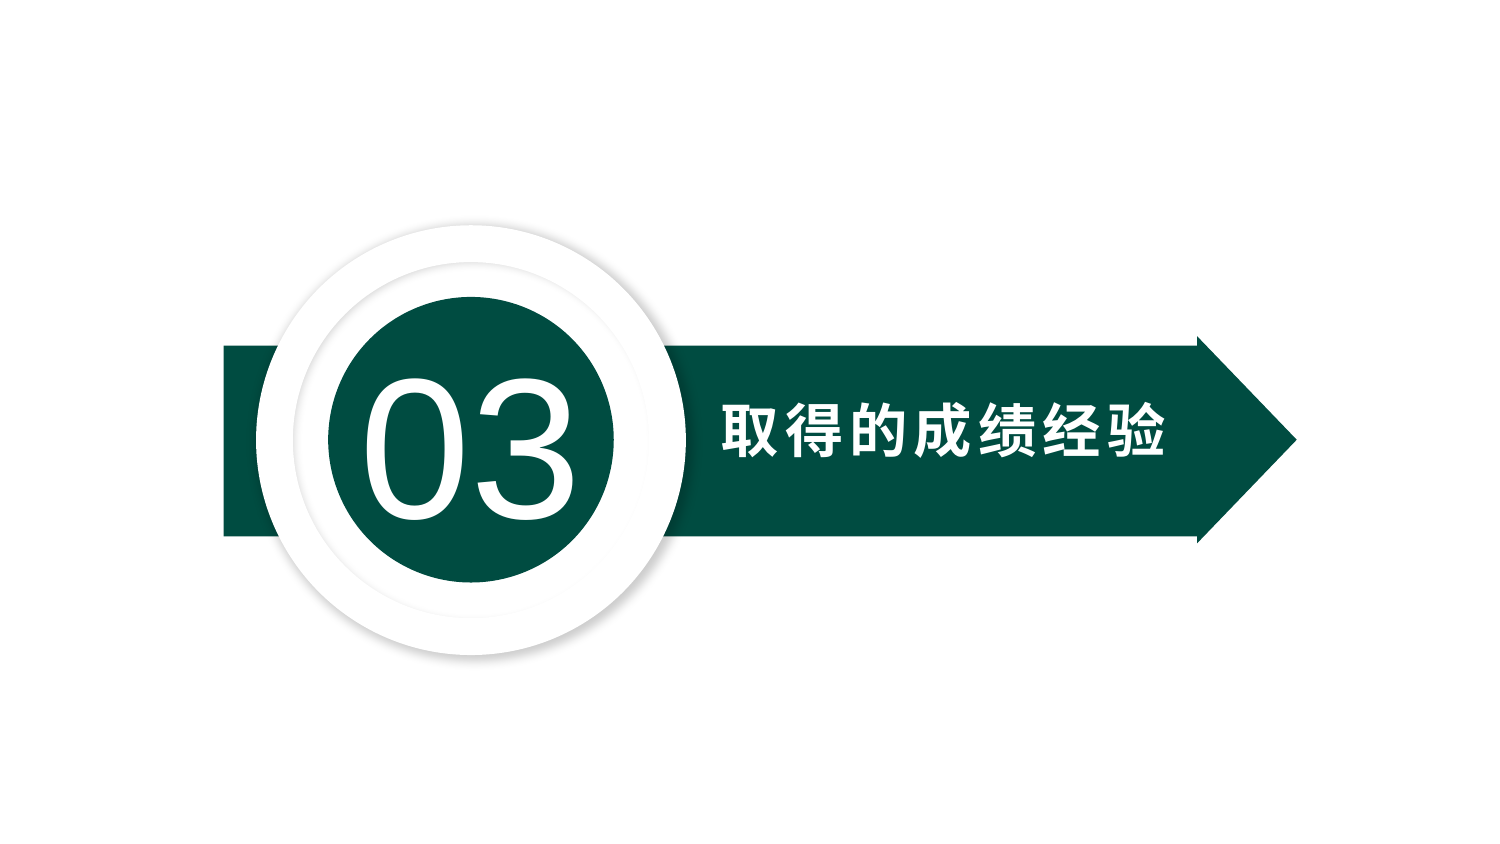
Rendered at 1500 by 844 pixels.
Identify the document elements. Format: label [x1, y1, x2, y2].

text_box [686, 336, 1297, 544]
text_box [223, 336, 256, 544]
text_box [256, 225, 686, 656]
